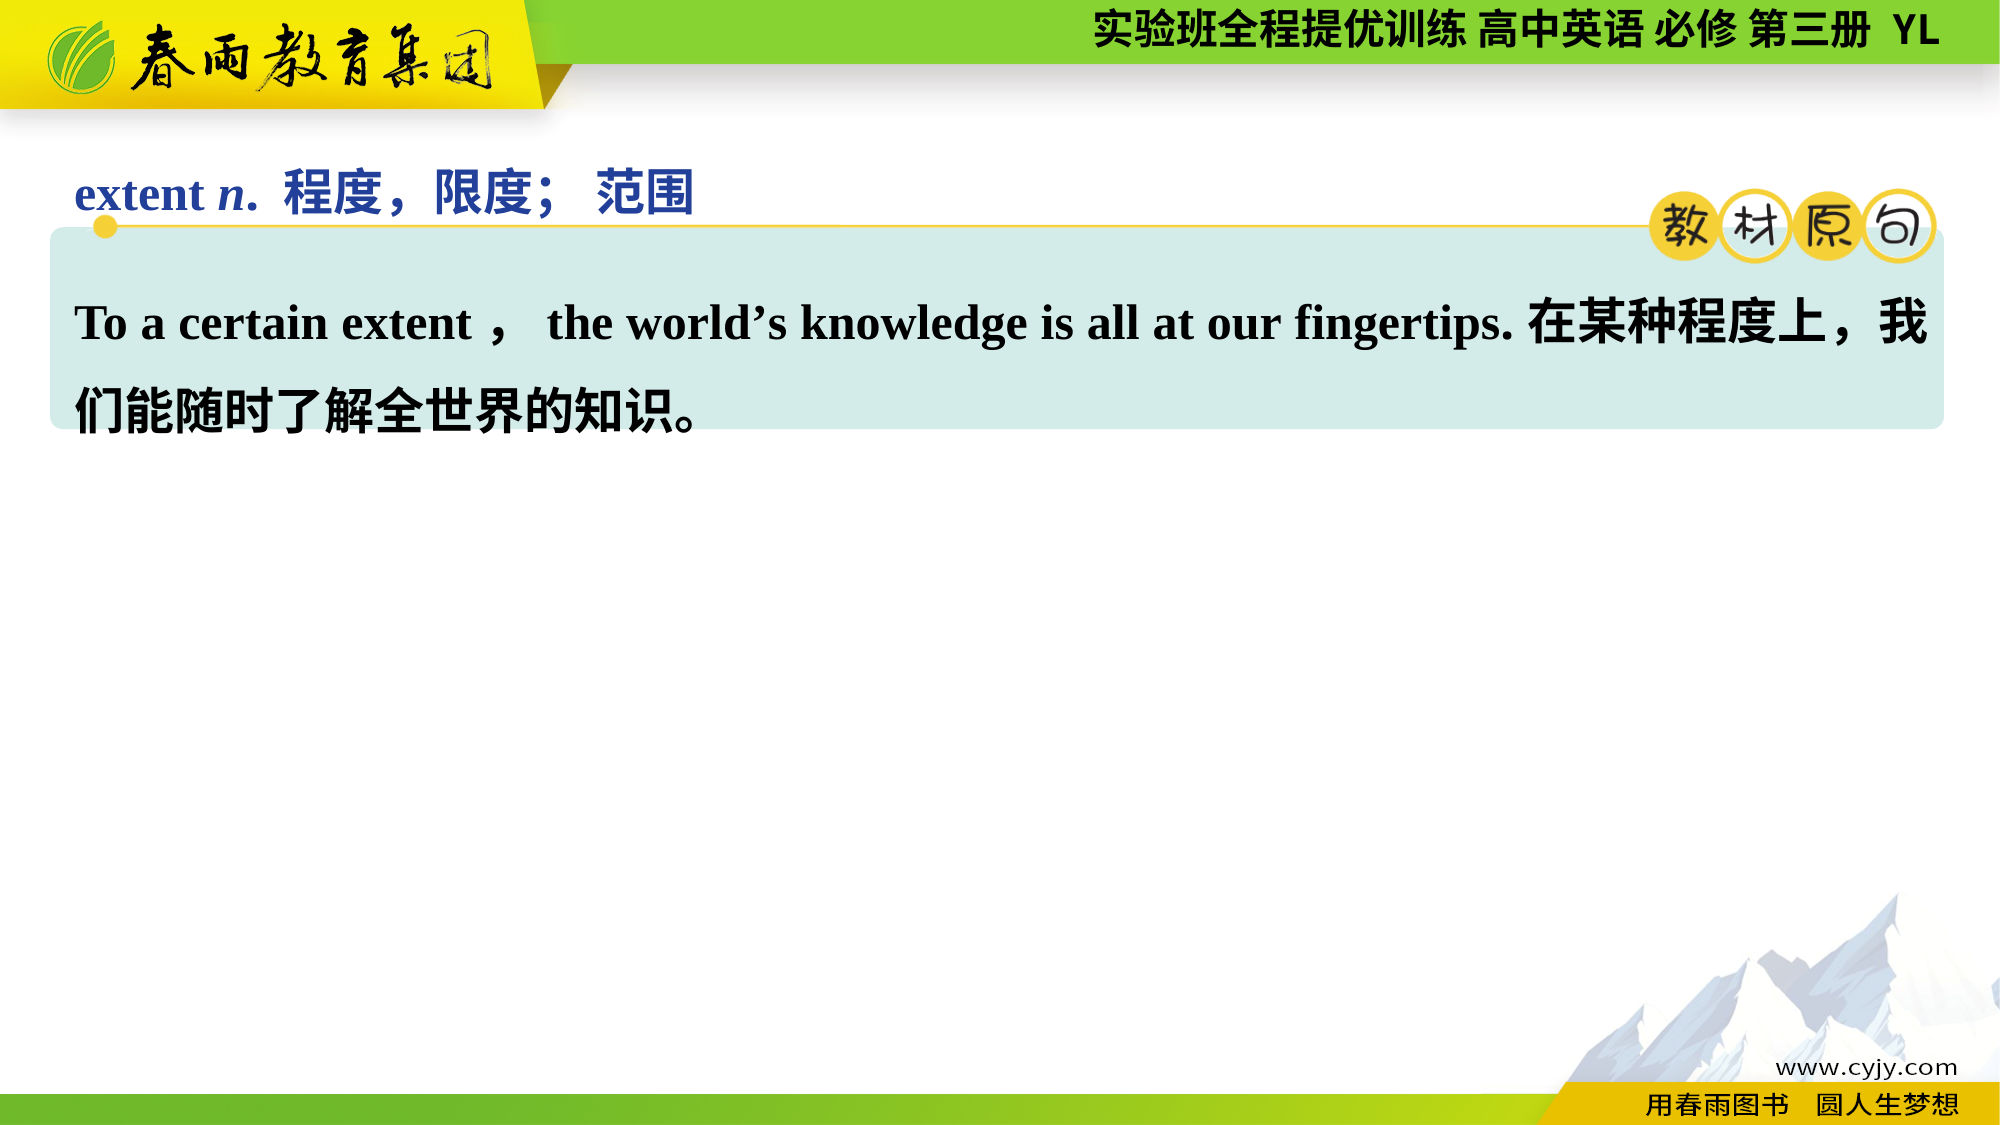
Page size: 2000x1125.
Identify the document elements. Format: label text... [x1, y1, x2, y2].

list extent n. 程度，限度； 范围 To a certain extent，the world’s knowledge is all at our fingertips.在某种程度上，我们能随时了解全世界的知识。 [59, 122, 1944, 439]
text_box [50, 227, 59, 429]
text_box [87, 179, 1938, 266]
picture [0, 0, 2000, 1125]
